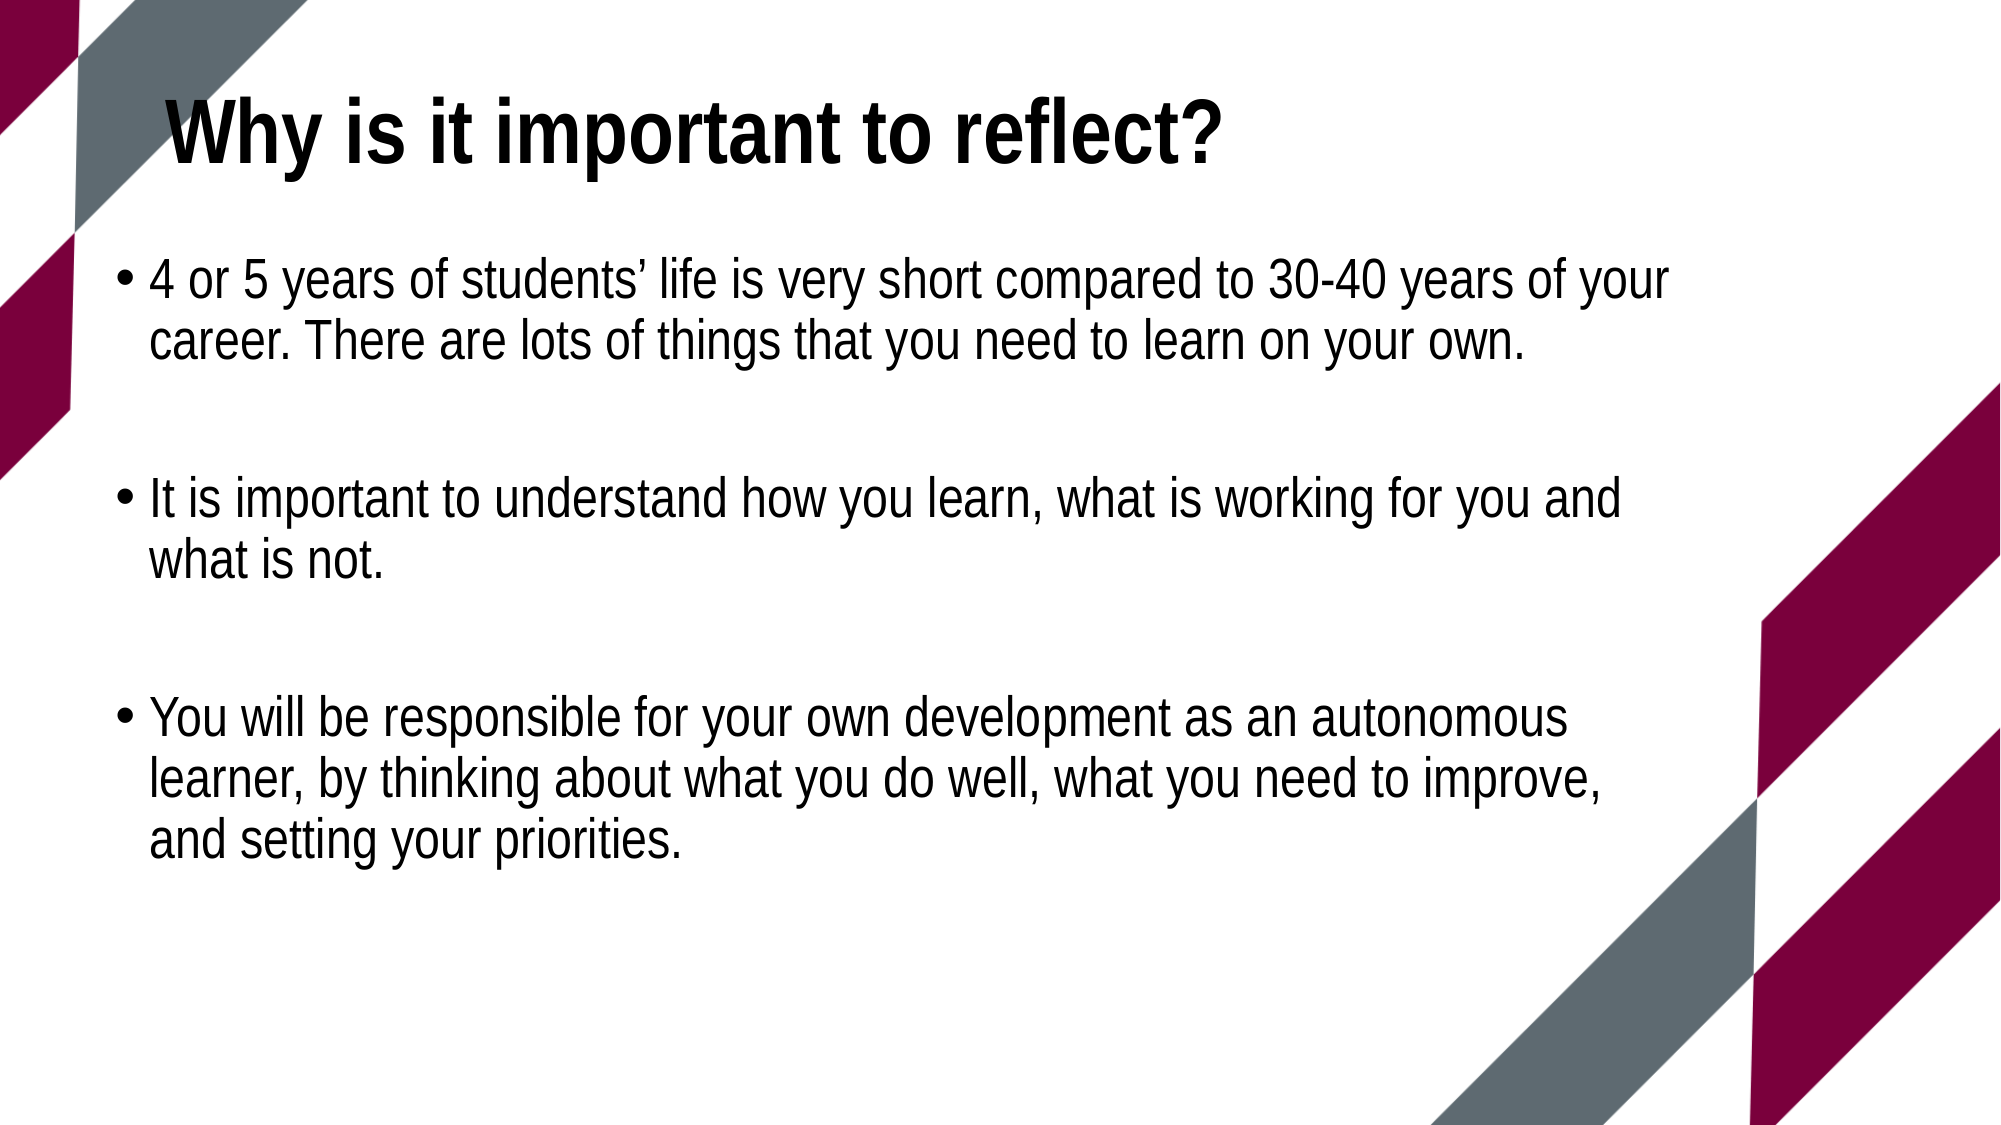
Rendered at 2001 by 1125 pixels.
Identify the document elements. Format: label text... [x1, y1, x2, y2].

picture [0, 0, 2001, 1125]
list 4 or 5 years of students’ life is very short compared to 30-40 years of your career. There are lots of things that you need to learn on your own. It is important to understand how you learn, what is working for you and what is not. You will be responsible for your own development as an autonomous learner, by thinking about what you do well, what you need to improve, and setting your priorities. [100, 242, 1698, 879]
title Why is it important to reflect? [150, 25, 1441, 242]
